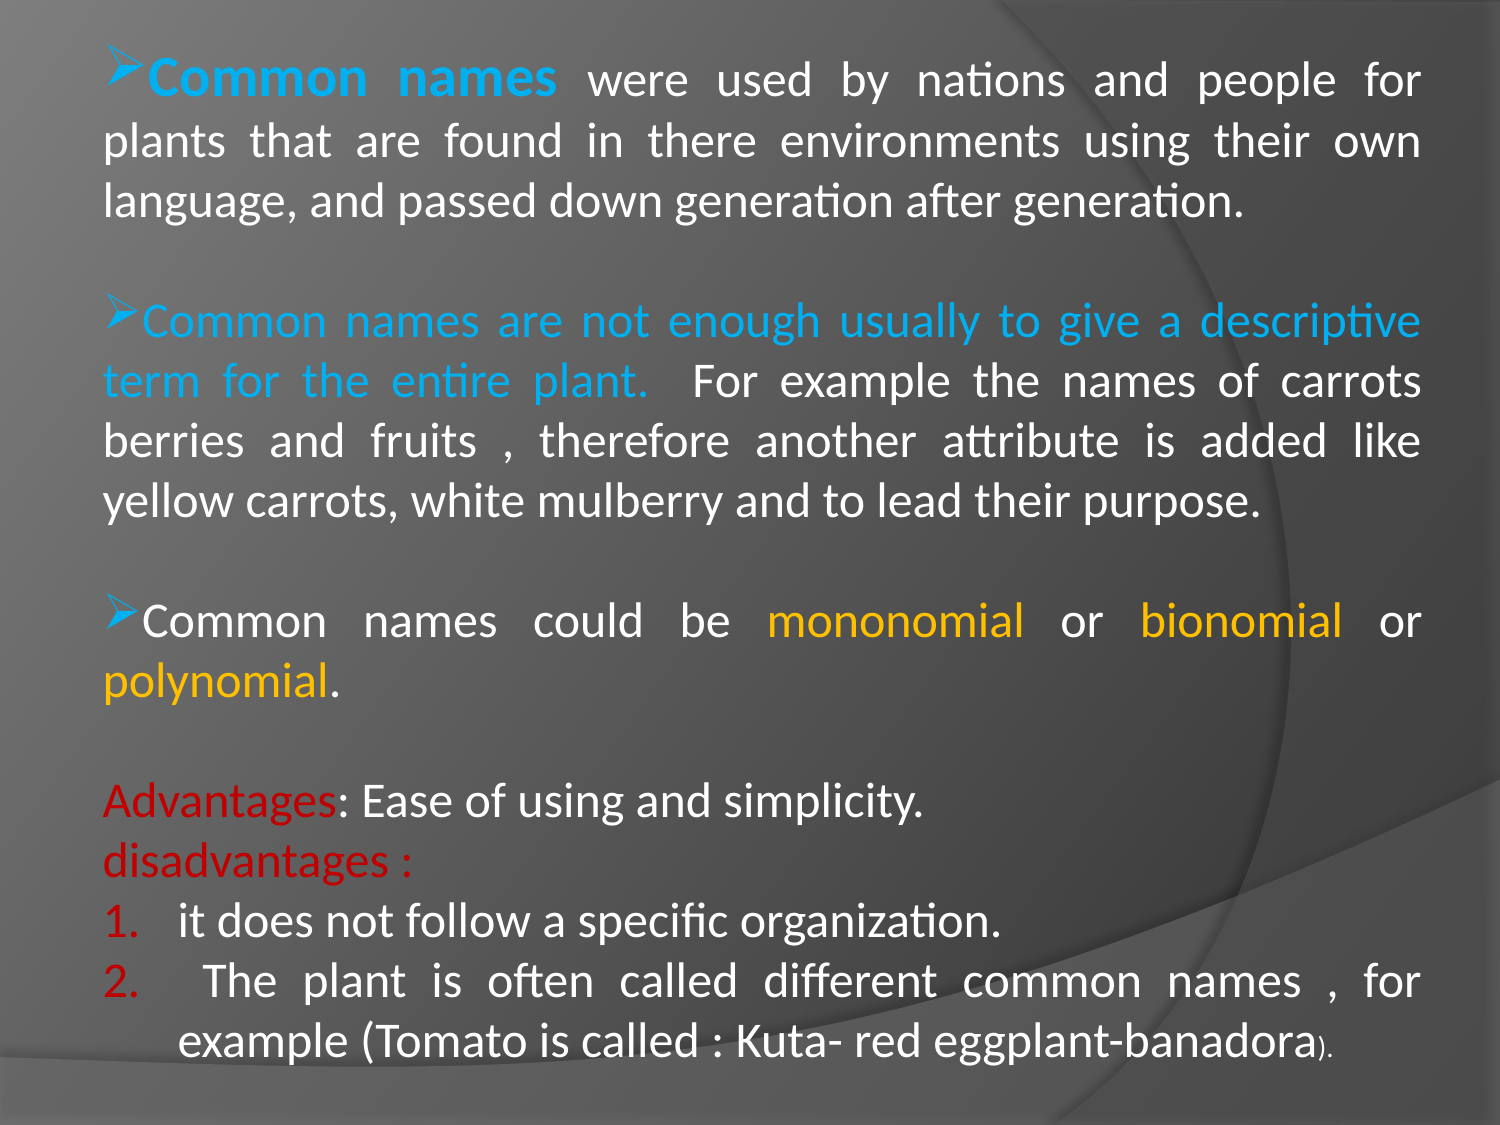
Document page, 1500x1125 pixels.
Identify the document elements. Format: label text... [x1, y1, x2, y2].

text_box Common names were used by nations and people for plants that are found in there environments using their own language, and passed down generation after generation. Common names are not enough usually to give a descriptive term for the entire plant. For example the names of carrots berries and fruits , therefore another attribute is added like yellow carrots, white mulberry and to lead their purpose. Common names could be mononomial or bionomial or polynomial. Advantages: Ease of using and simplicity. disadvantages : it does not follow a specific organization. The plant is often called different common names , for example (Tomato is called : Kuta- red eggplant-banadora). [87, 30, 1438, 1076]
